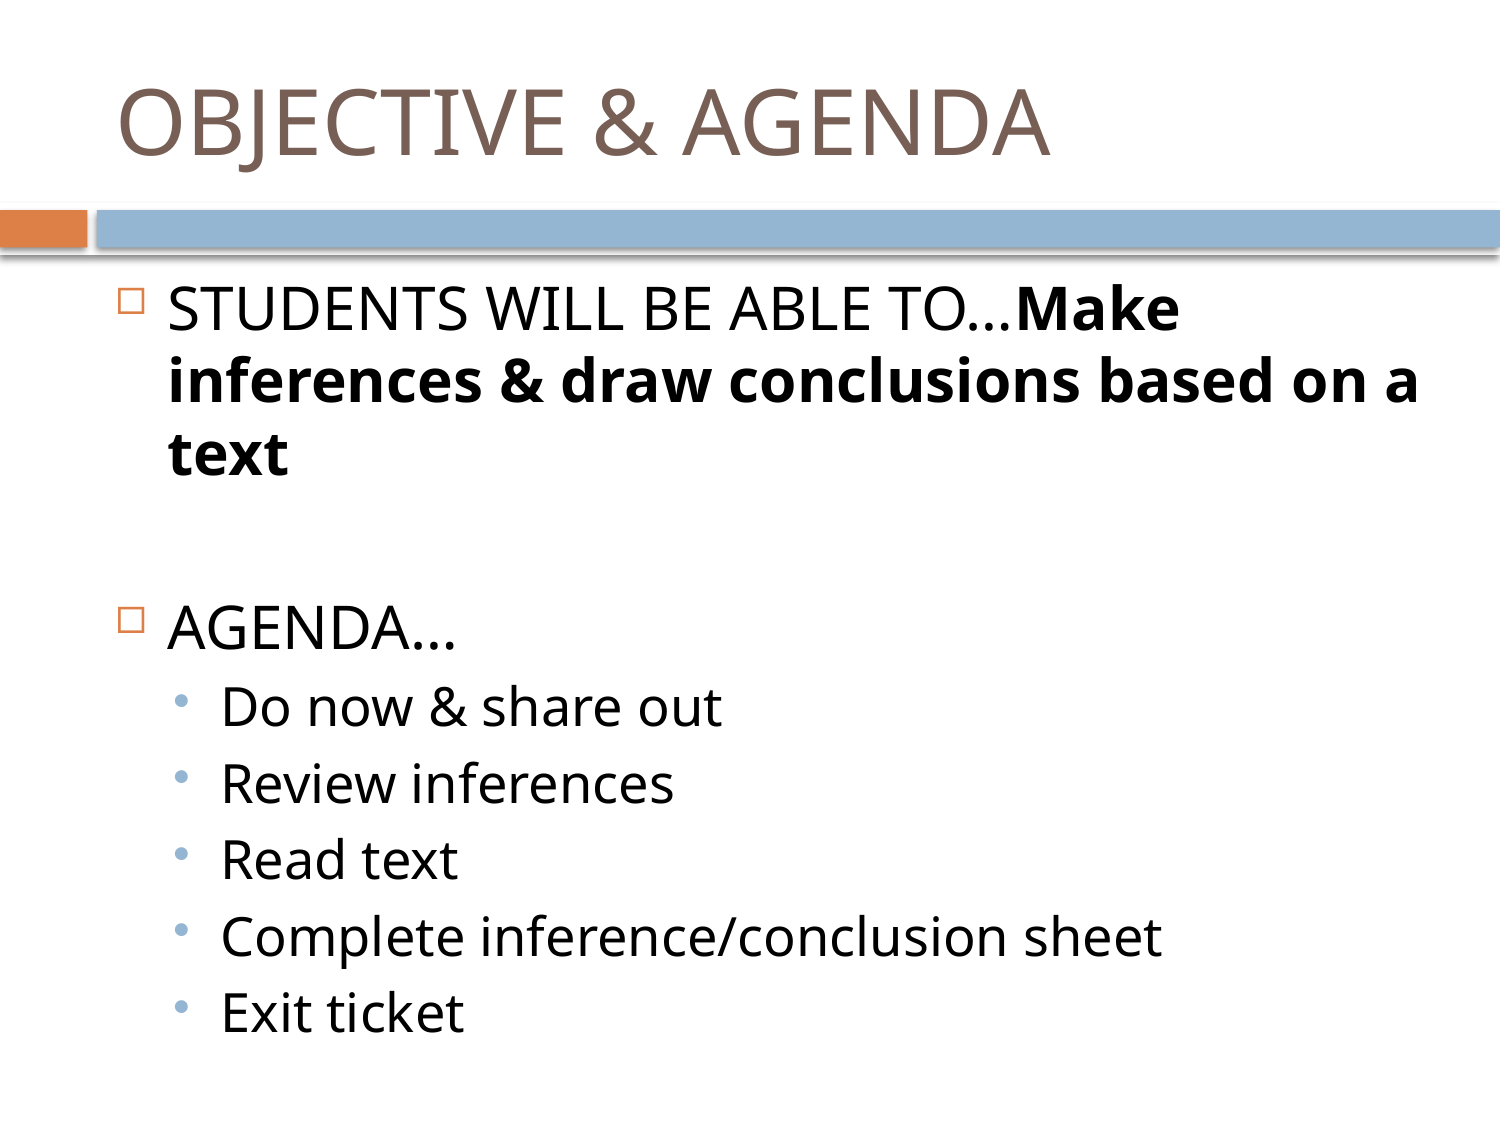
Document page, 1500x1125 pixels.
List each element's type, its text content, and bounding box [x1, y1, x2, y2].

title OBJECTIVE & AGENDA [100, 37, 1438, 200]
list STUDENTS WILL BE ABLE TO…Make inferences & draw conclusions based on a text AGENDA… Do now & share out Review inferences Read text Complete inference/conclusion sheet Exit ticket [100, 262, 1438, 1000]
